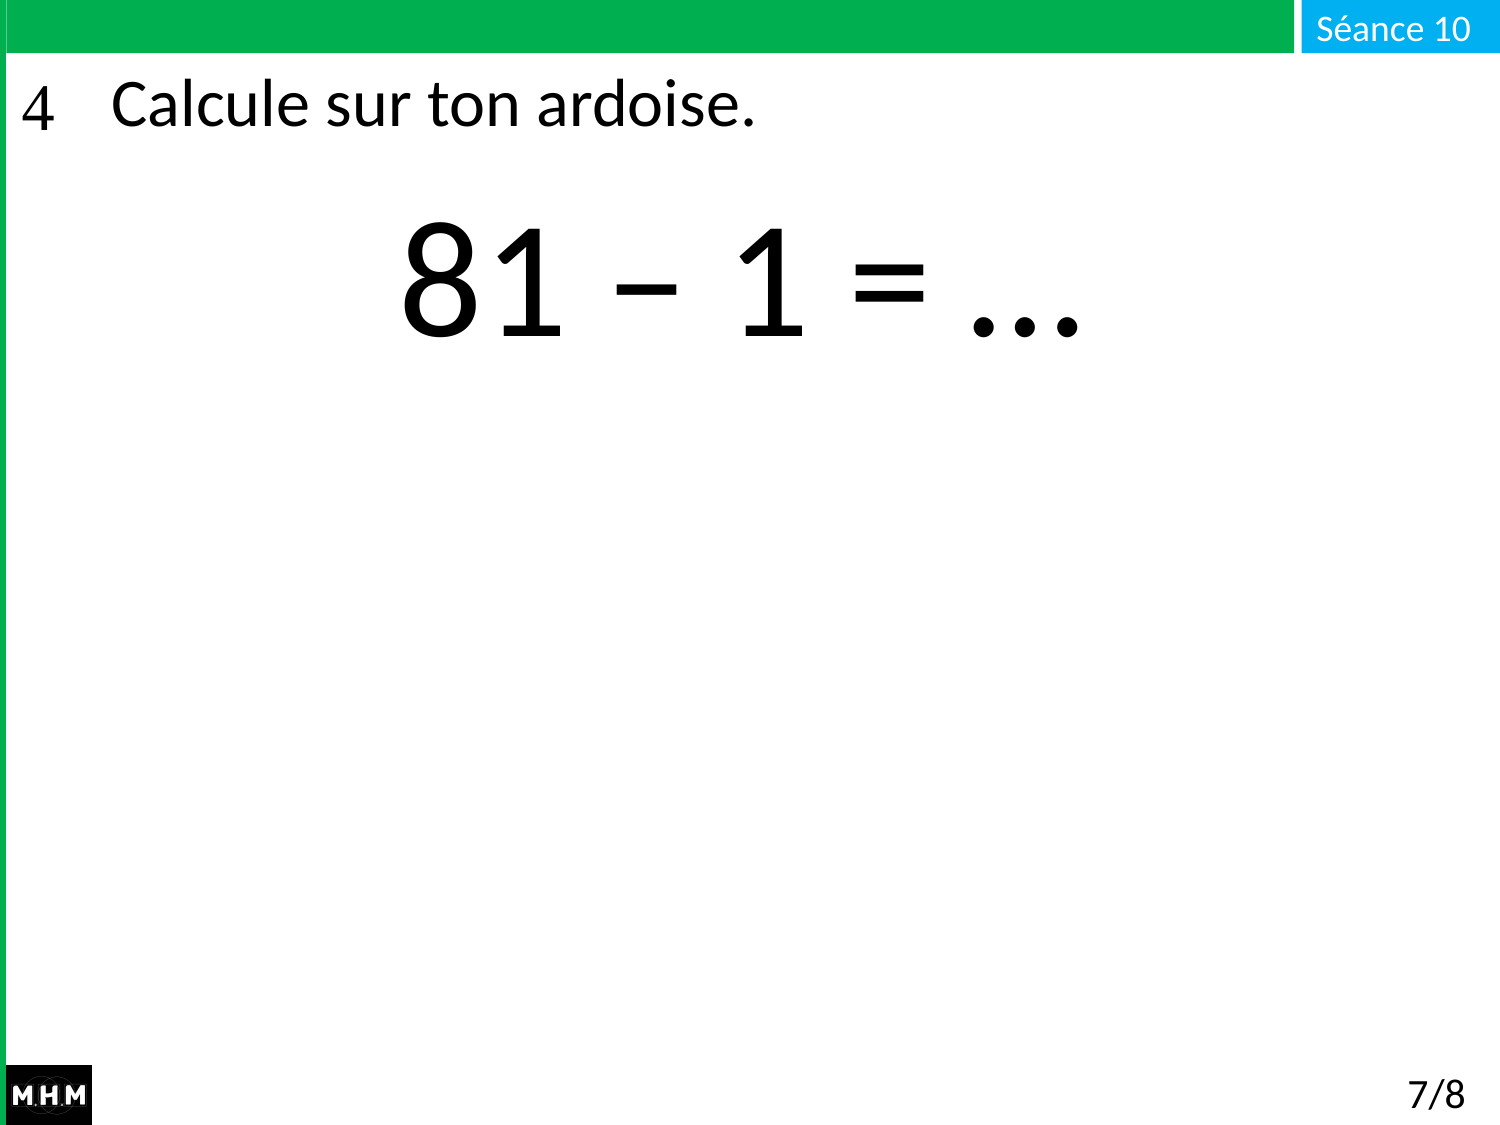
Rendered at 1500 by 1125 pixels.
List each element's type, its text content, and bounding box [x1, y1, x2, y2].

picture [6, 1065, 92, 1125]
list 7/8 [1373, 1064, 1500, 1125]
text_box 81 – 1 = … [384, 162, 1142, 377]
title Calcule sur ton ardoise. [96, 60, 1391, 150]
